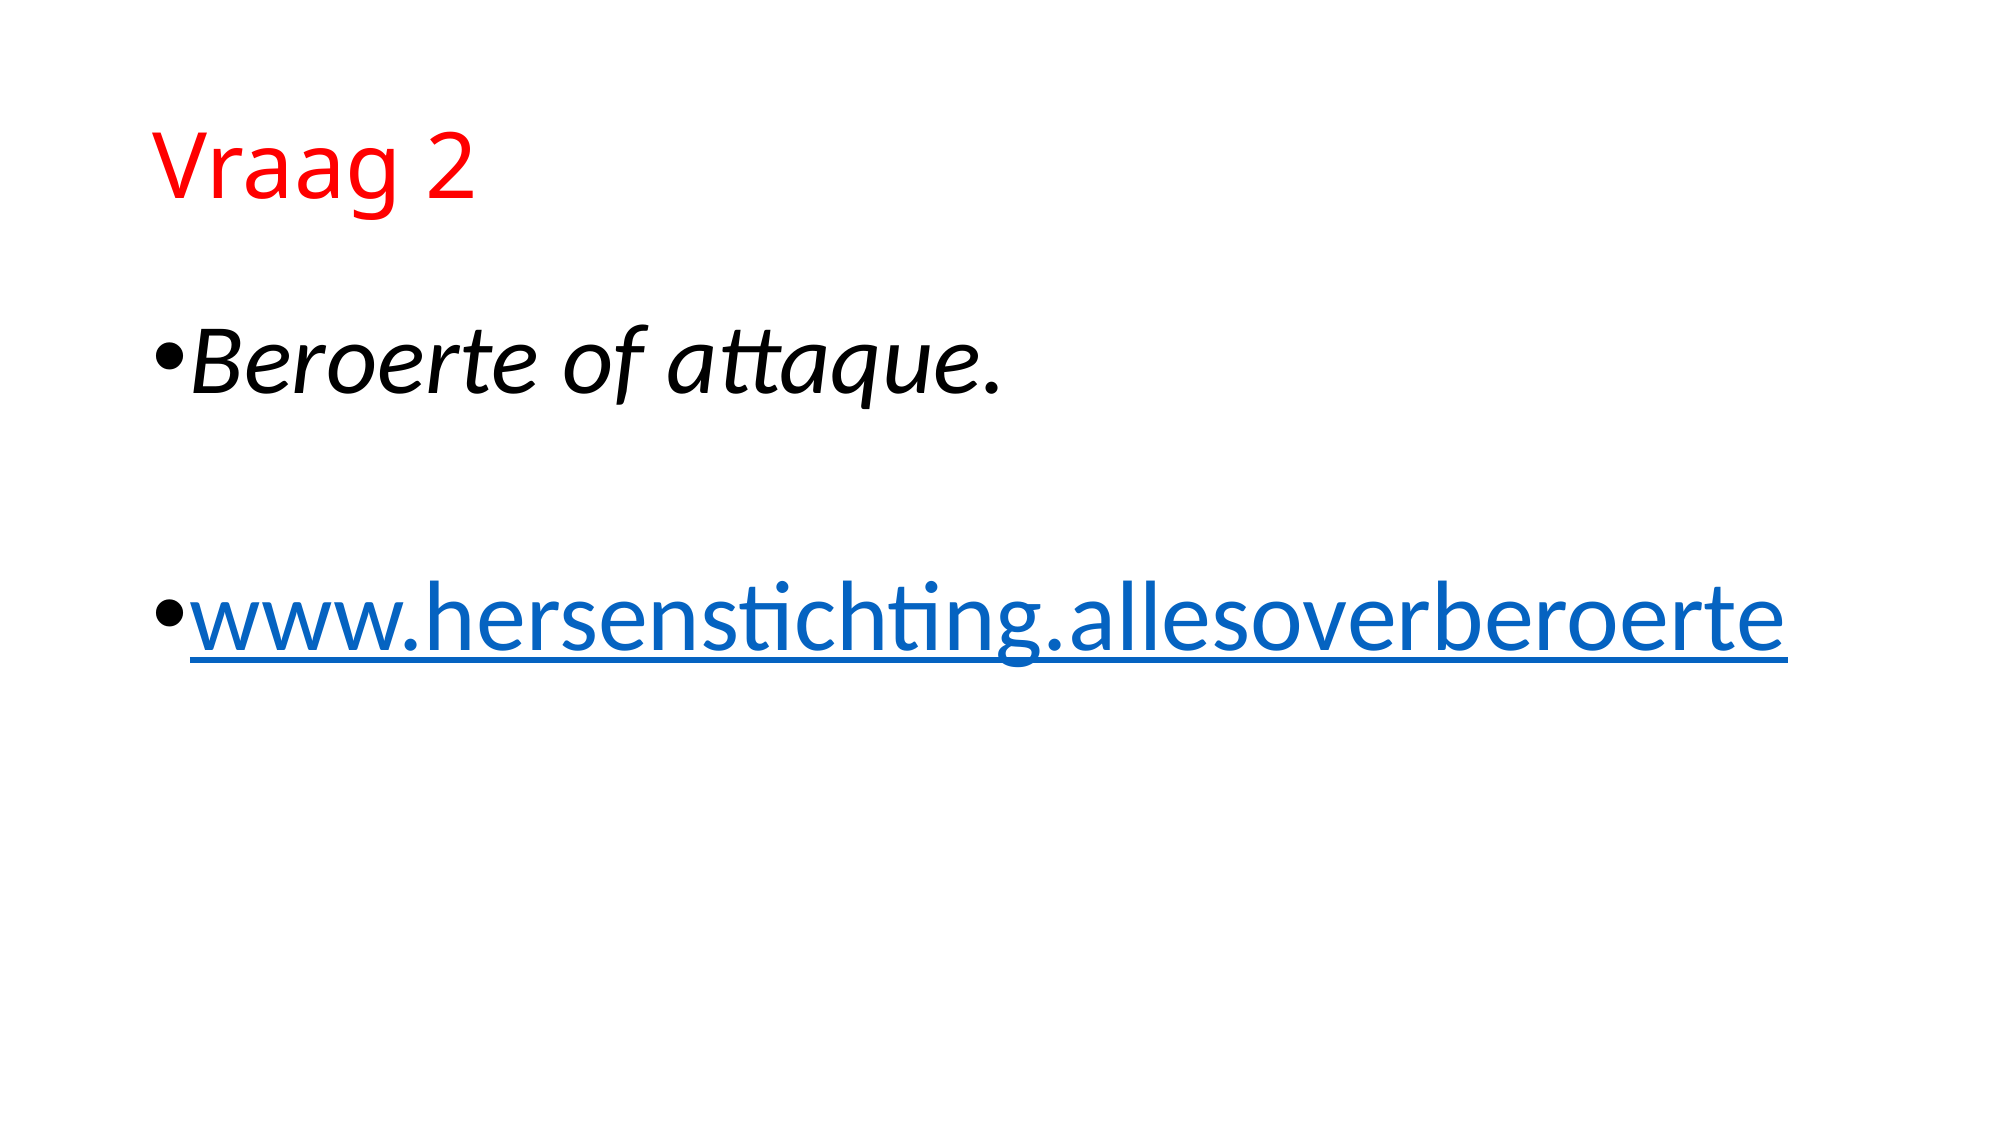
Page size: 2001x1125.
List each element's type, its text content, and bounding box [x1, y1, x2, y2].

list Beroerte of attaque. www.hersenstichting.allesoverberoerte [137, 299, 1863, 1014]
title Vraag 2 [137, 59, 1863, 278]
